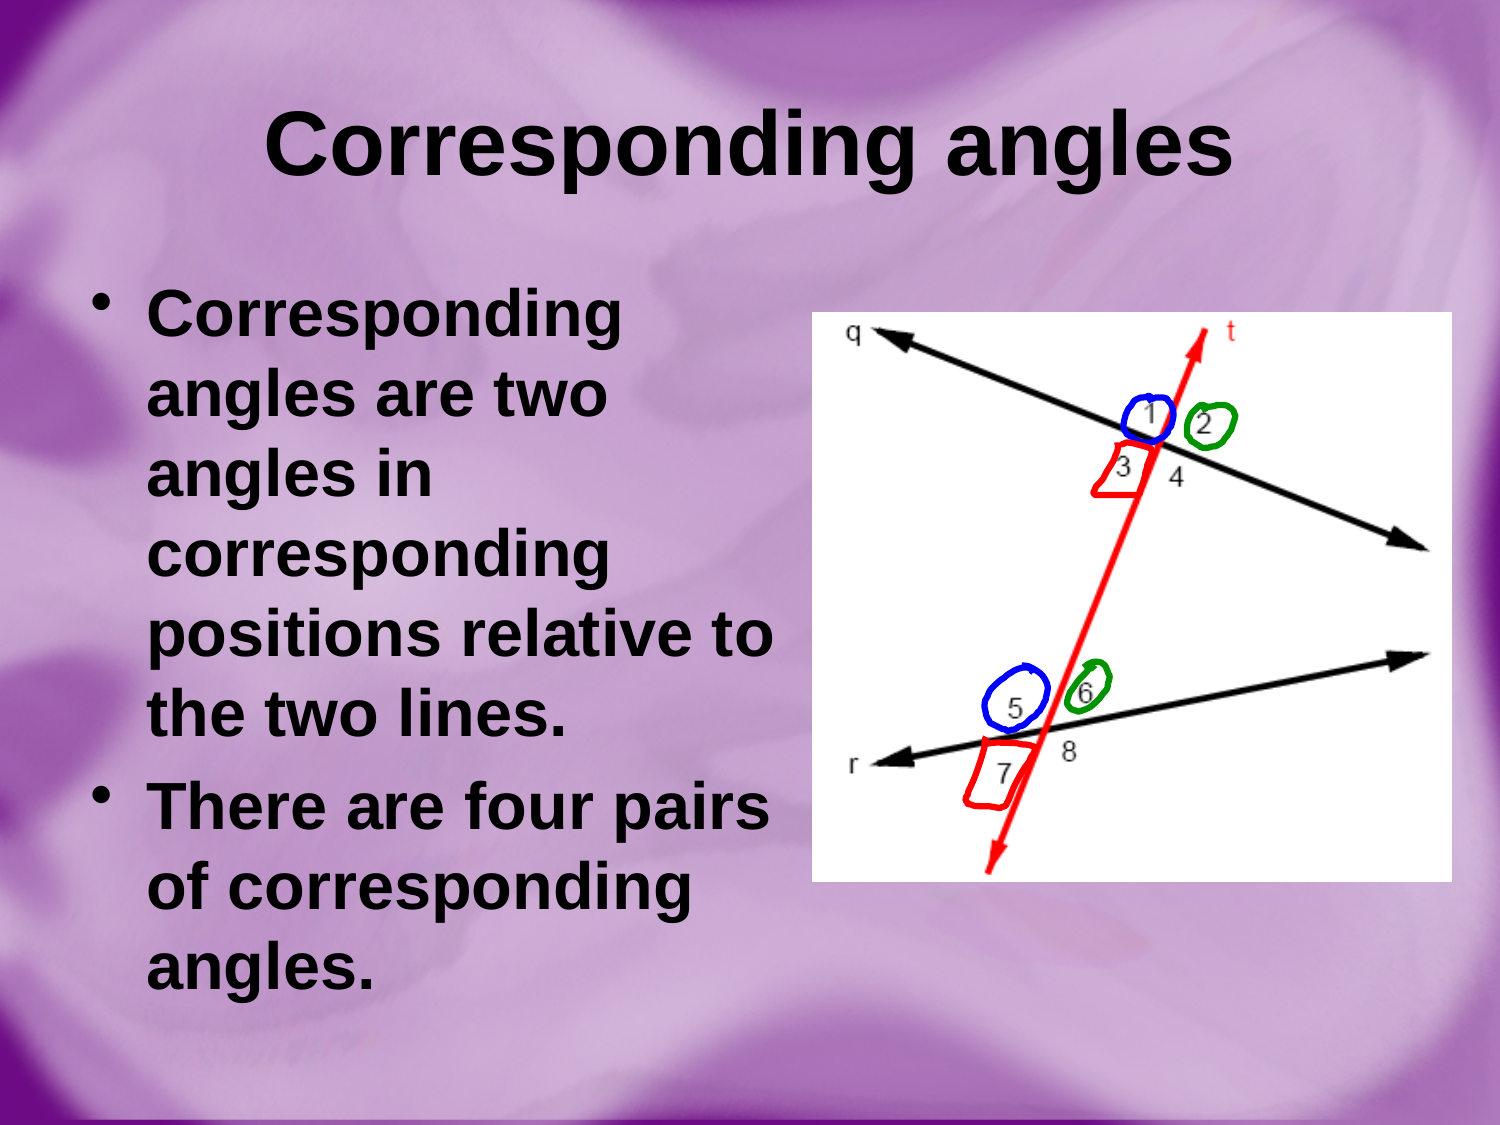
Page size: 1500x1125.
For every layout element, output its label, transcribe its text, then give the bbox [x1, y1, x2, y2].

picture [0, 0, 1500, 1125]
list Corresponding angles are two angles in corresponding positions relative to the two lines. There are four pairs of corresponding angles. [74, 262, 838, 1013]
title Corresponding angles [74, 44, 1426, 233]
